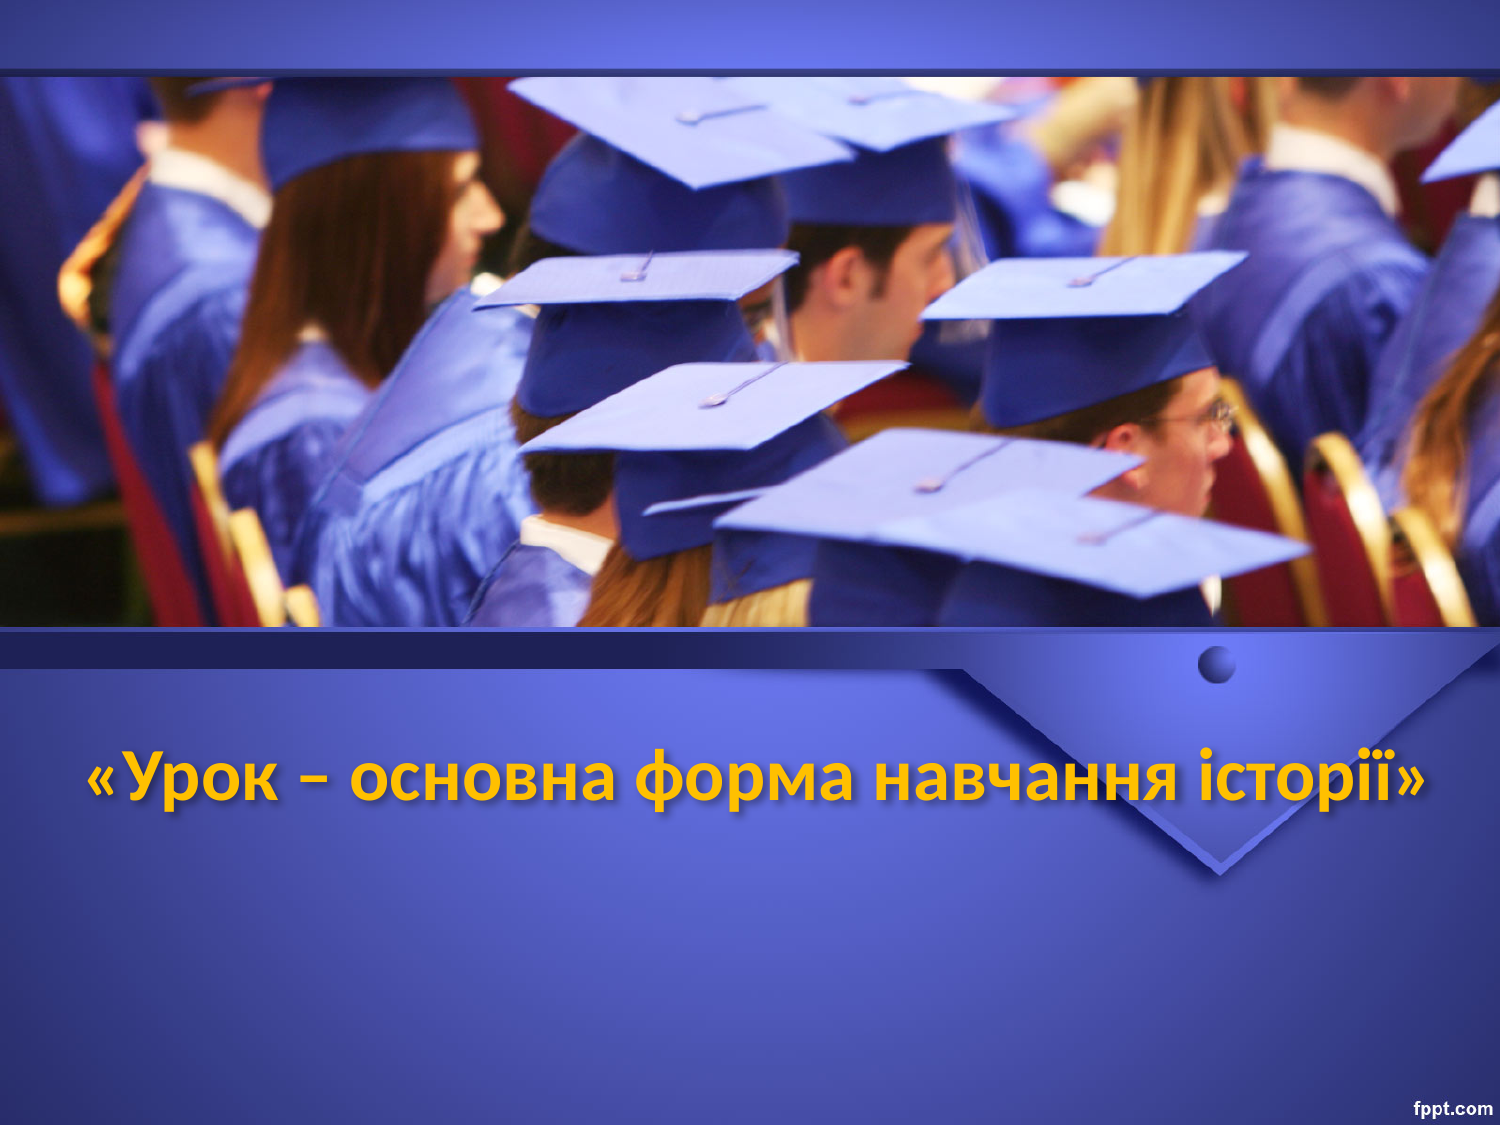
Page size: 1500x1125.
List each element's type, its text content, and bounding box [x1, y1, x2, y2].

picture [0, 0, 1500, 1125]
title «Урок – основна форма навчання історії» [23, 662, 1477, 879]
